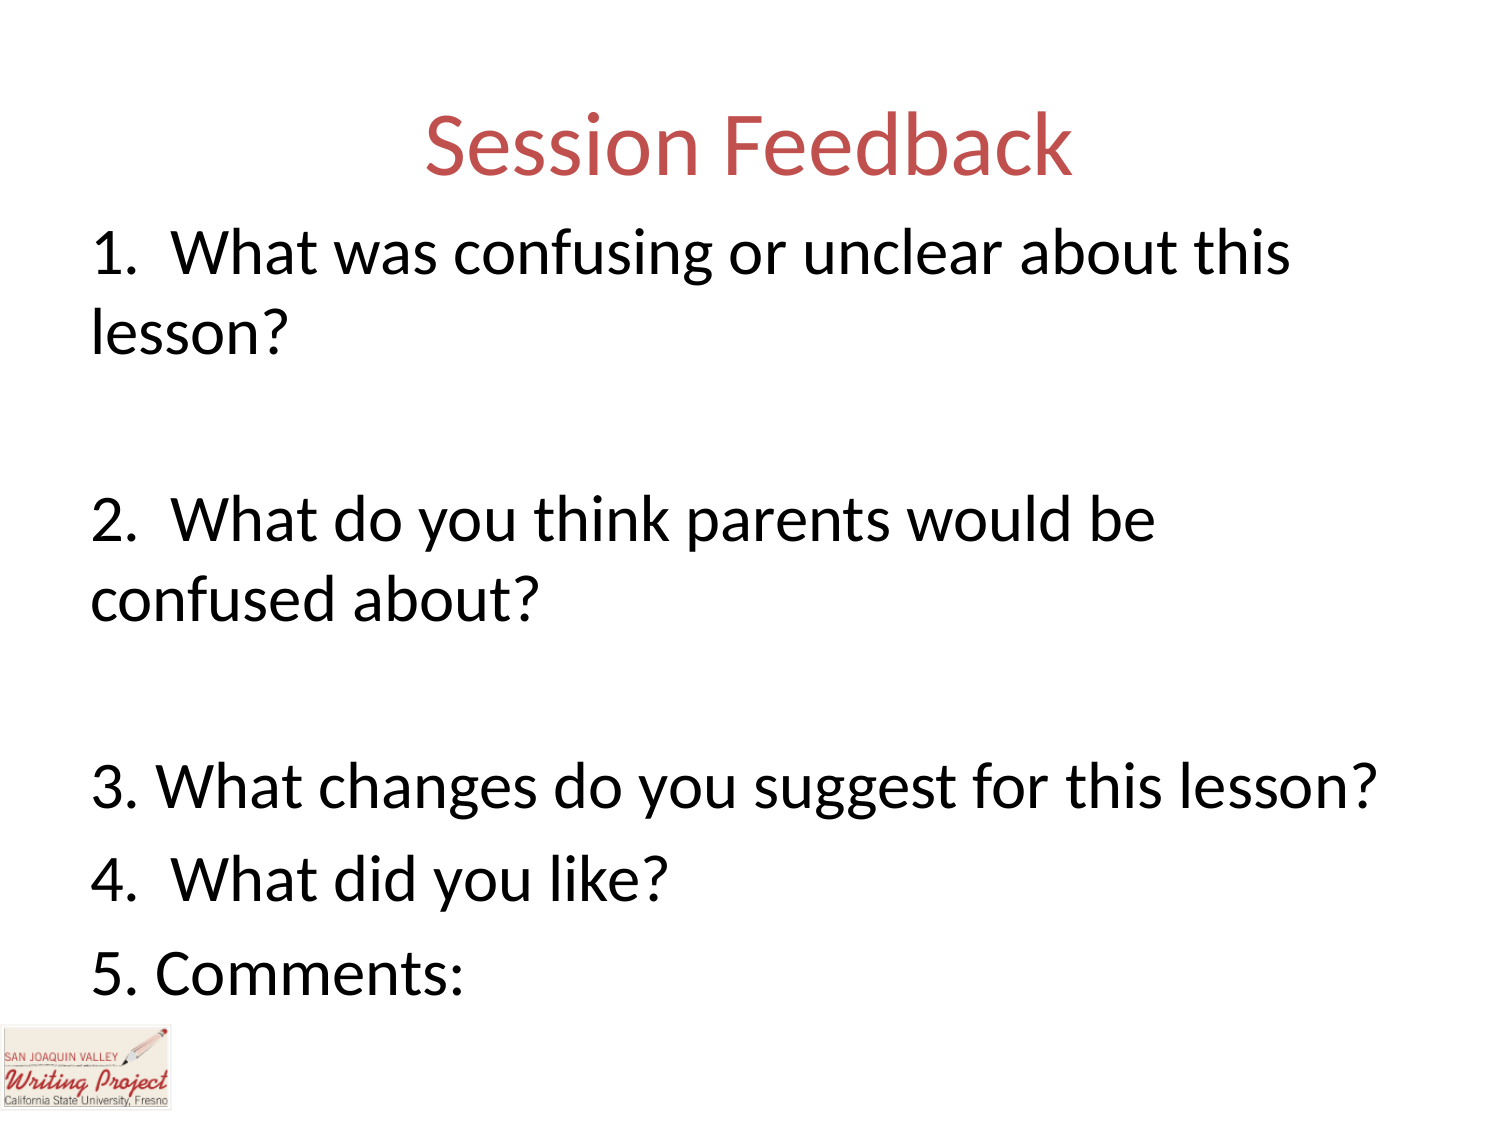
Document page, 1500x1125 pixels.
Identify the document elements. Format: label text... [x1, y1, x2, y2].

title Session Feedback [75, 45, 1425, 200]
list 1. What was confusing or unclear about this lesson? 2. What do you think parents would be confused about? 3. What changes do you suggest for this lesson? 4. What did you like? 5. Comments: [75, 200, 1425, 1088]
picture [0, 1024, 172, 1111]
